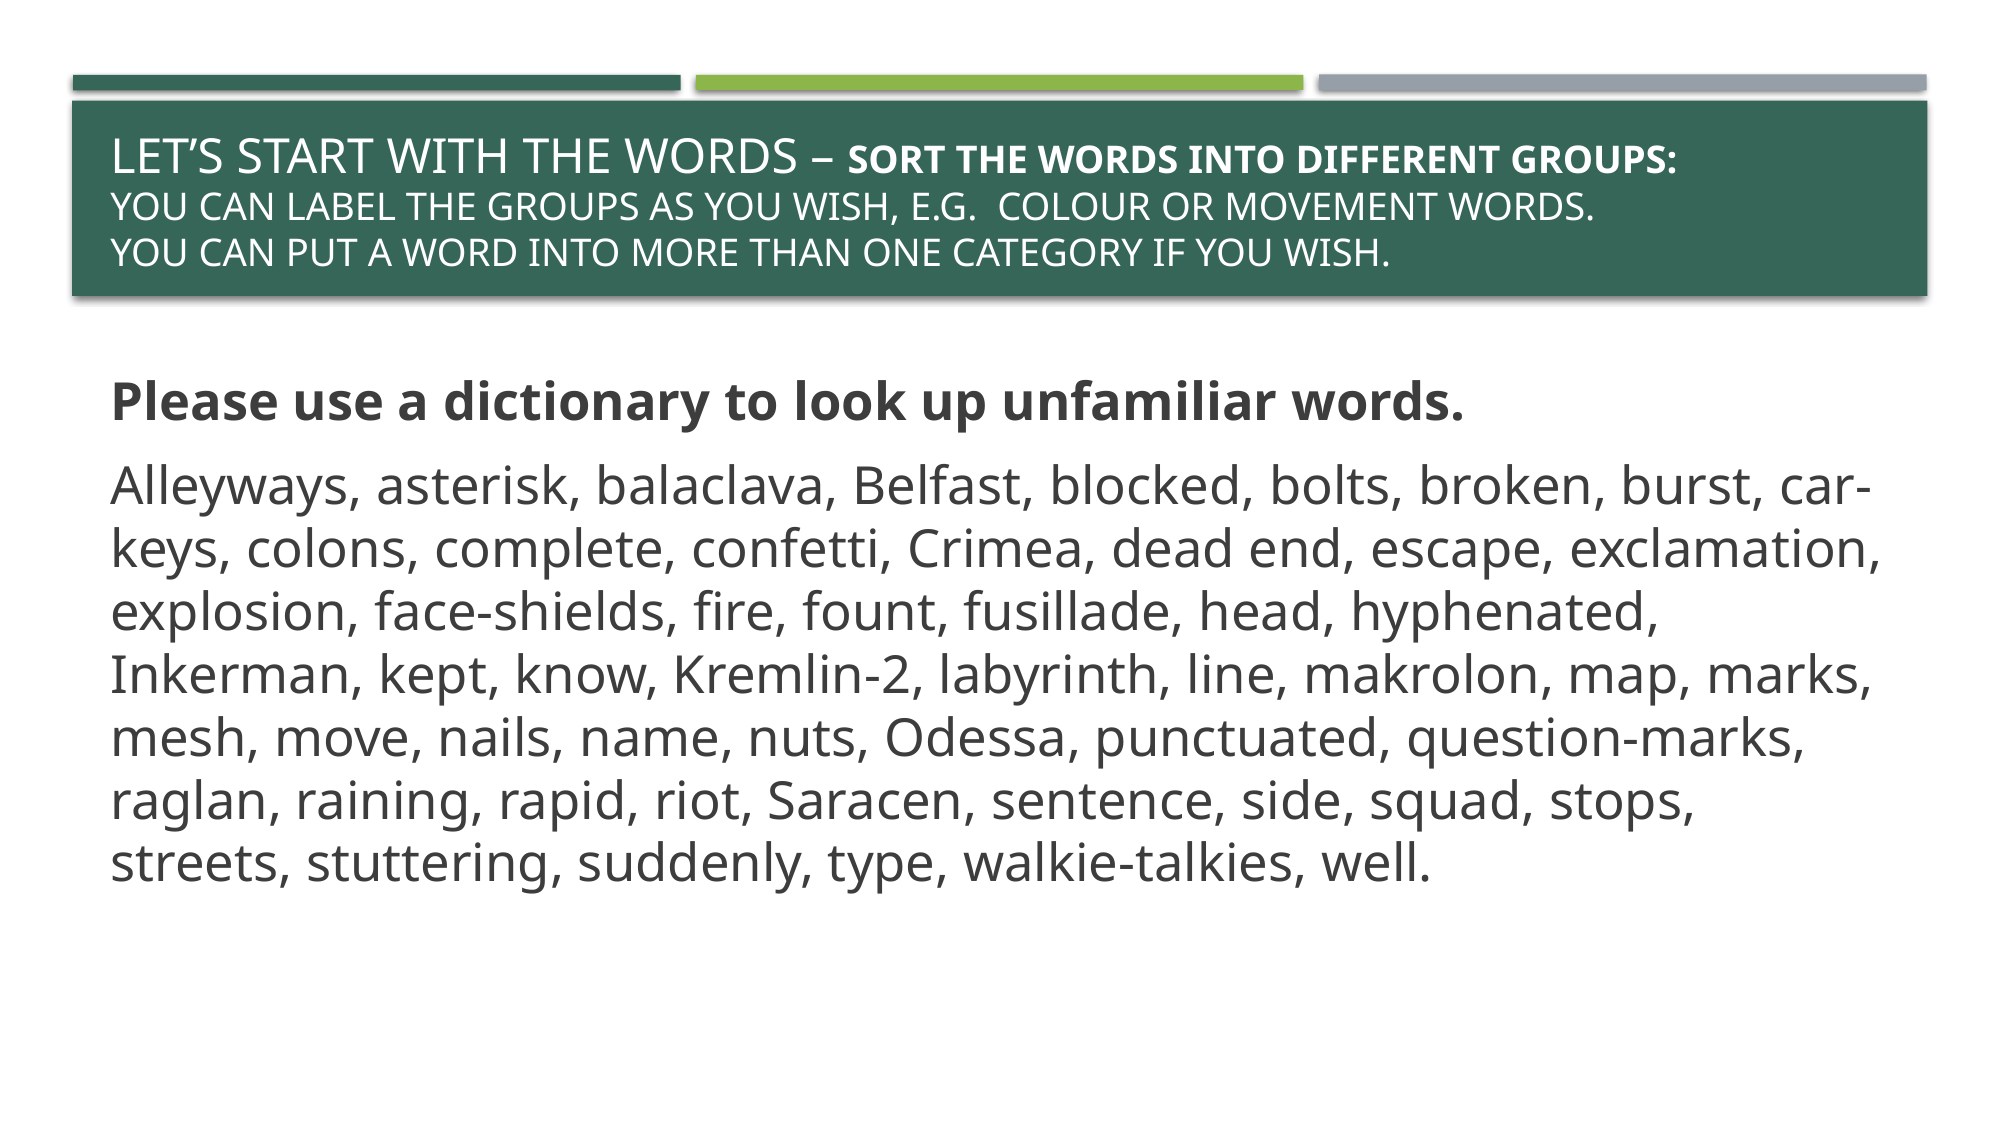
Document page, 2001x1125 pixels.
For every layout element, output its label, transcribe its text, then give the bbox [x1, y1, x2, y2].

list Please use a dictionary to look up unfamiliar words. Alleyways, asterisk, balaclava, Belfast, blocked, bolts, broken, burst, car-keys, colons, complete, confetti, Crimea, dead end, escape, exclamation, explosion, face-shields, fire, fount, fusillade, head, hyphenated, Inkerman, kept, know, Kremlin-2, labyrinth, line, makrolon, map, marks, mesh, move, nails, name, nuts, Odessa, punctuated, question-marks, raglan, raining, rapid, riot, Saracen, sentence, side, squad, stops, streets, stuttering, suddenly, type, walkie-talkies, well. [95, 357, 1905, 962]
title Let’s start with the words – Sort the words into different groups: You can label the groups as you wish, e.g. colour or movement words. You can put a word into more than one category if you wish. [95, 115, 1905, 282]
